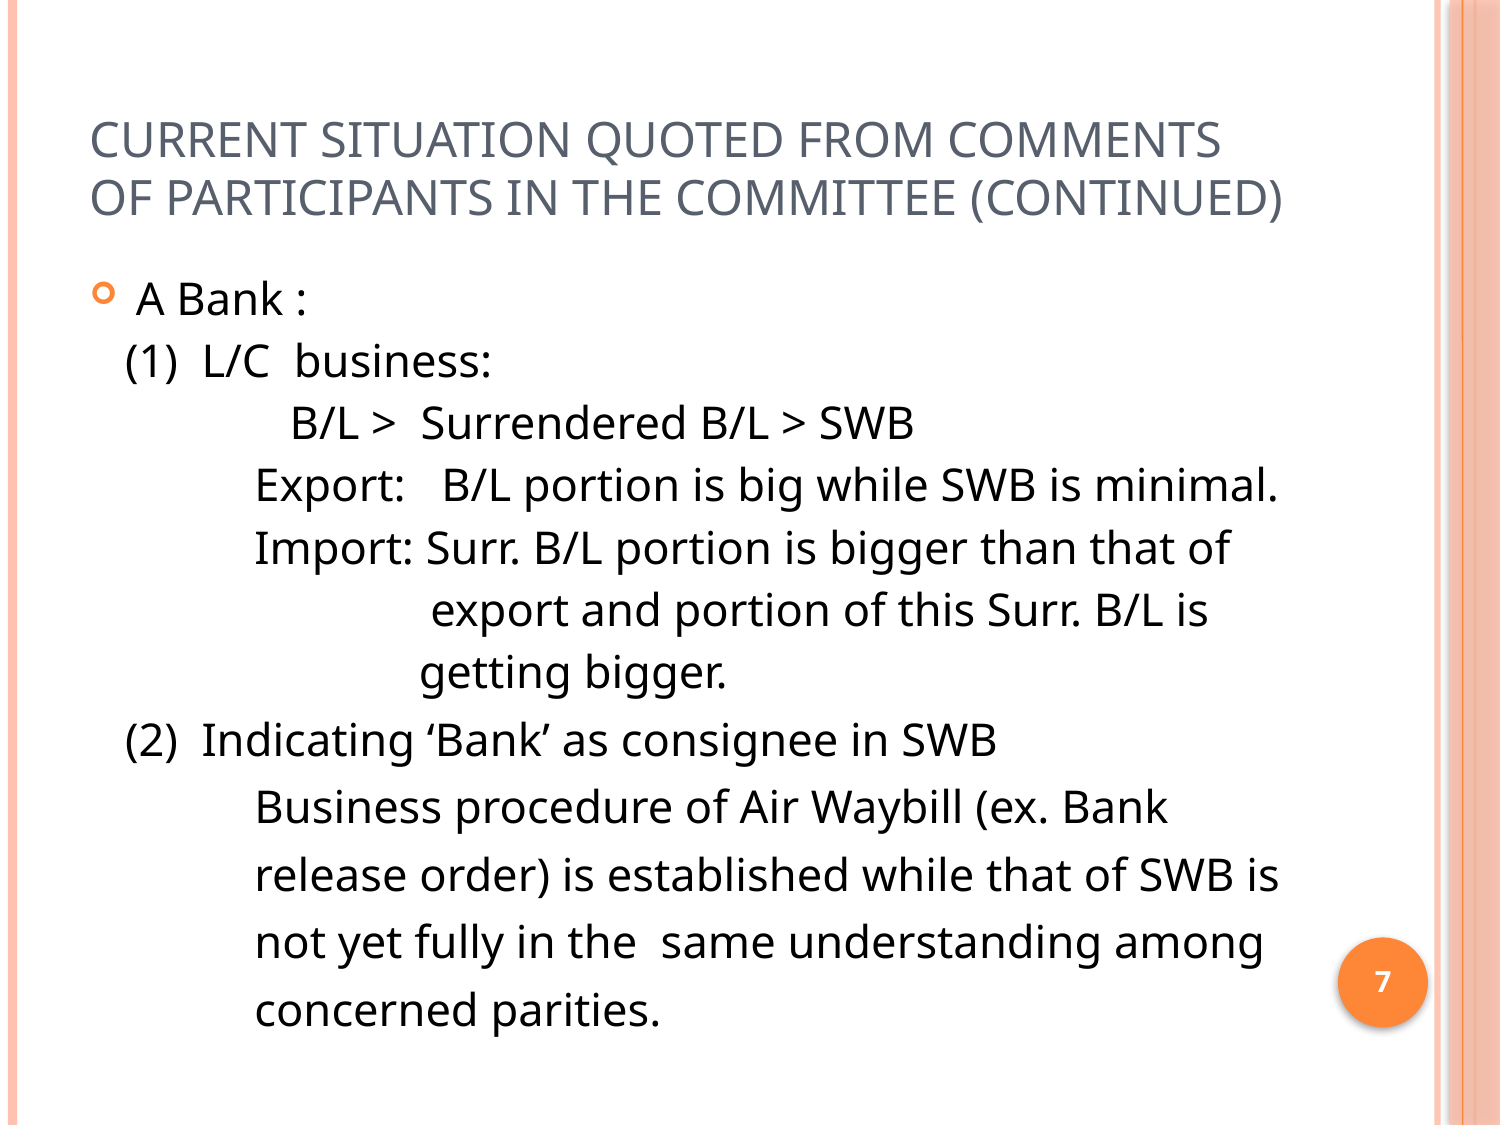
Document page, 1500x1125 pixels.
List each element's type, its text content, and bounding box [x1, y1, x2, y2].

title Current situation quoted from comments of participants in the committee (Continued) [75, 45, 1300, 233]
slide_number 7 [1333, 940, 1434, 1027]
list A Bank : (1) L/C business: B/L > Surrendered B/L > SWB Export: B/L portion is big while SWB is minimal. Import: Surr. B/L portion is bigger than that of export and portion of this Surr. B/L is getting bigger. (2) Indicating ‘Bank’ as consignee in SWB Business procedure of Air Waybill (ex. Bank release order) is established while that of SWB is not yet fully in the same understanding among concerned parities. [75, 262, 1300, 1062]
